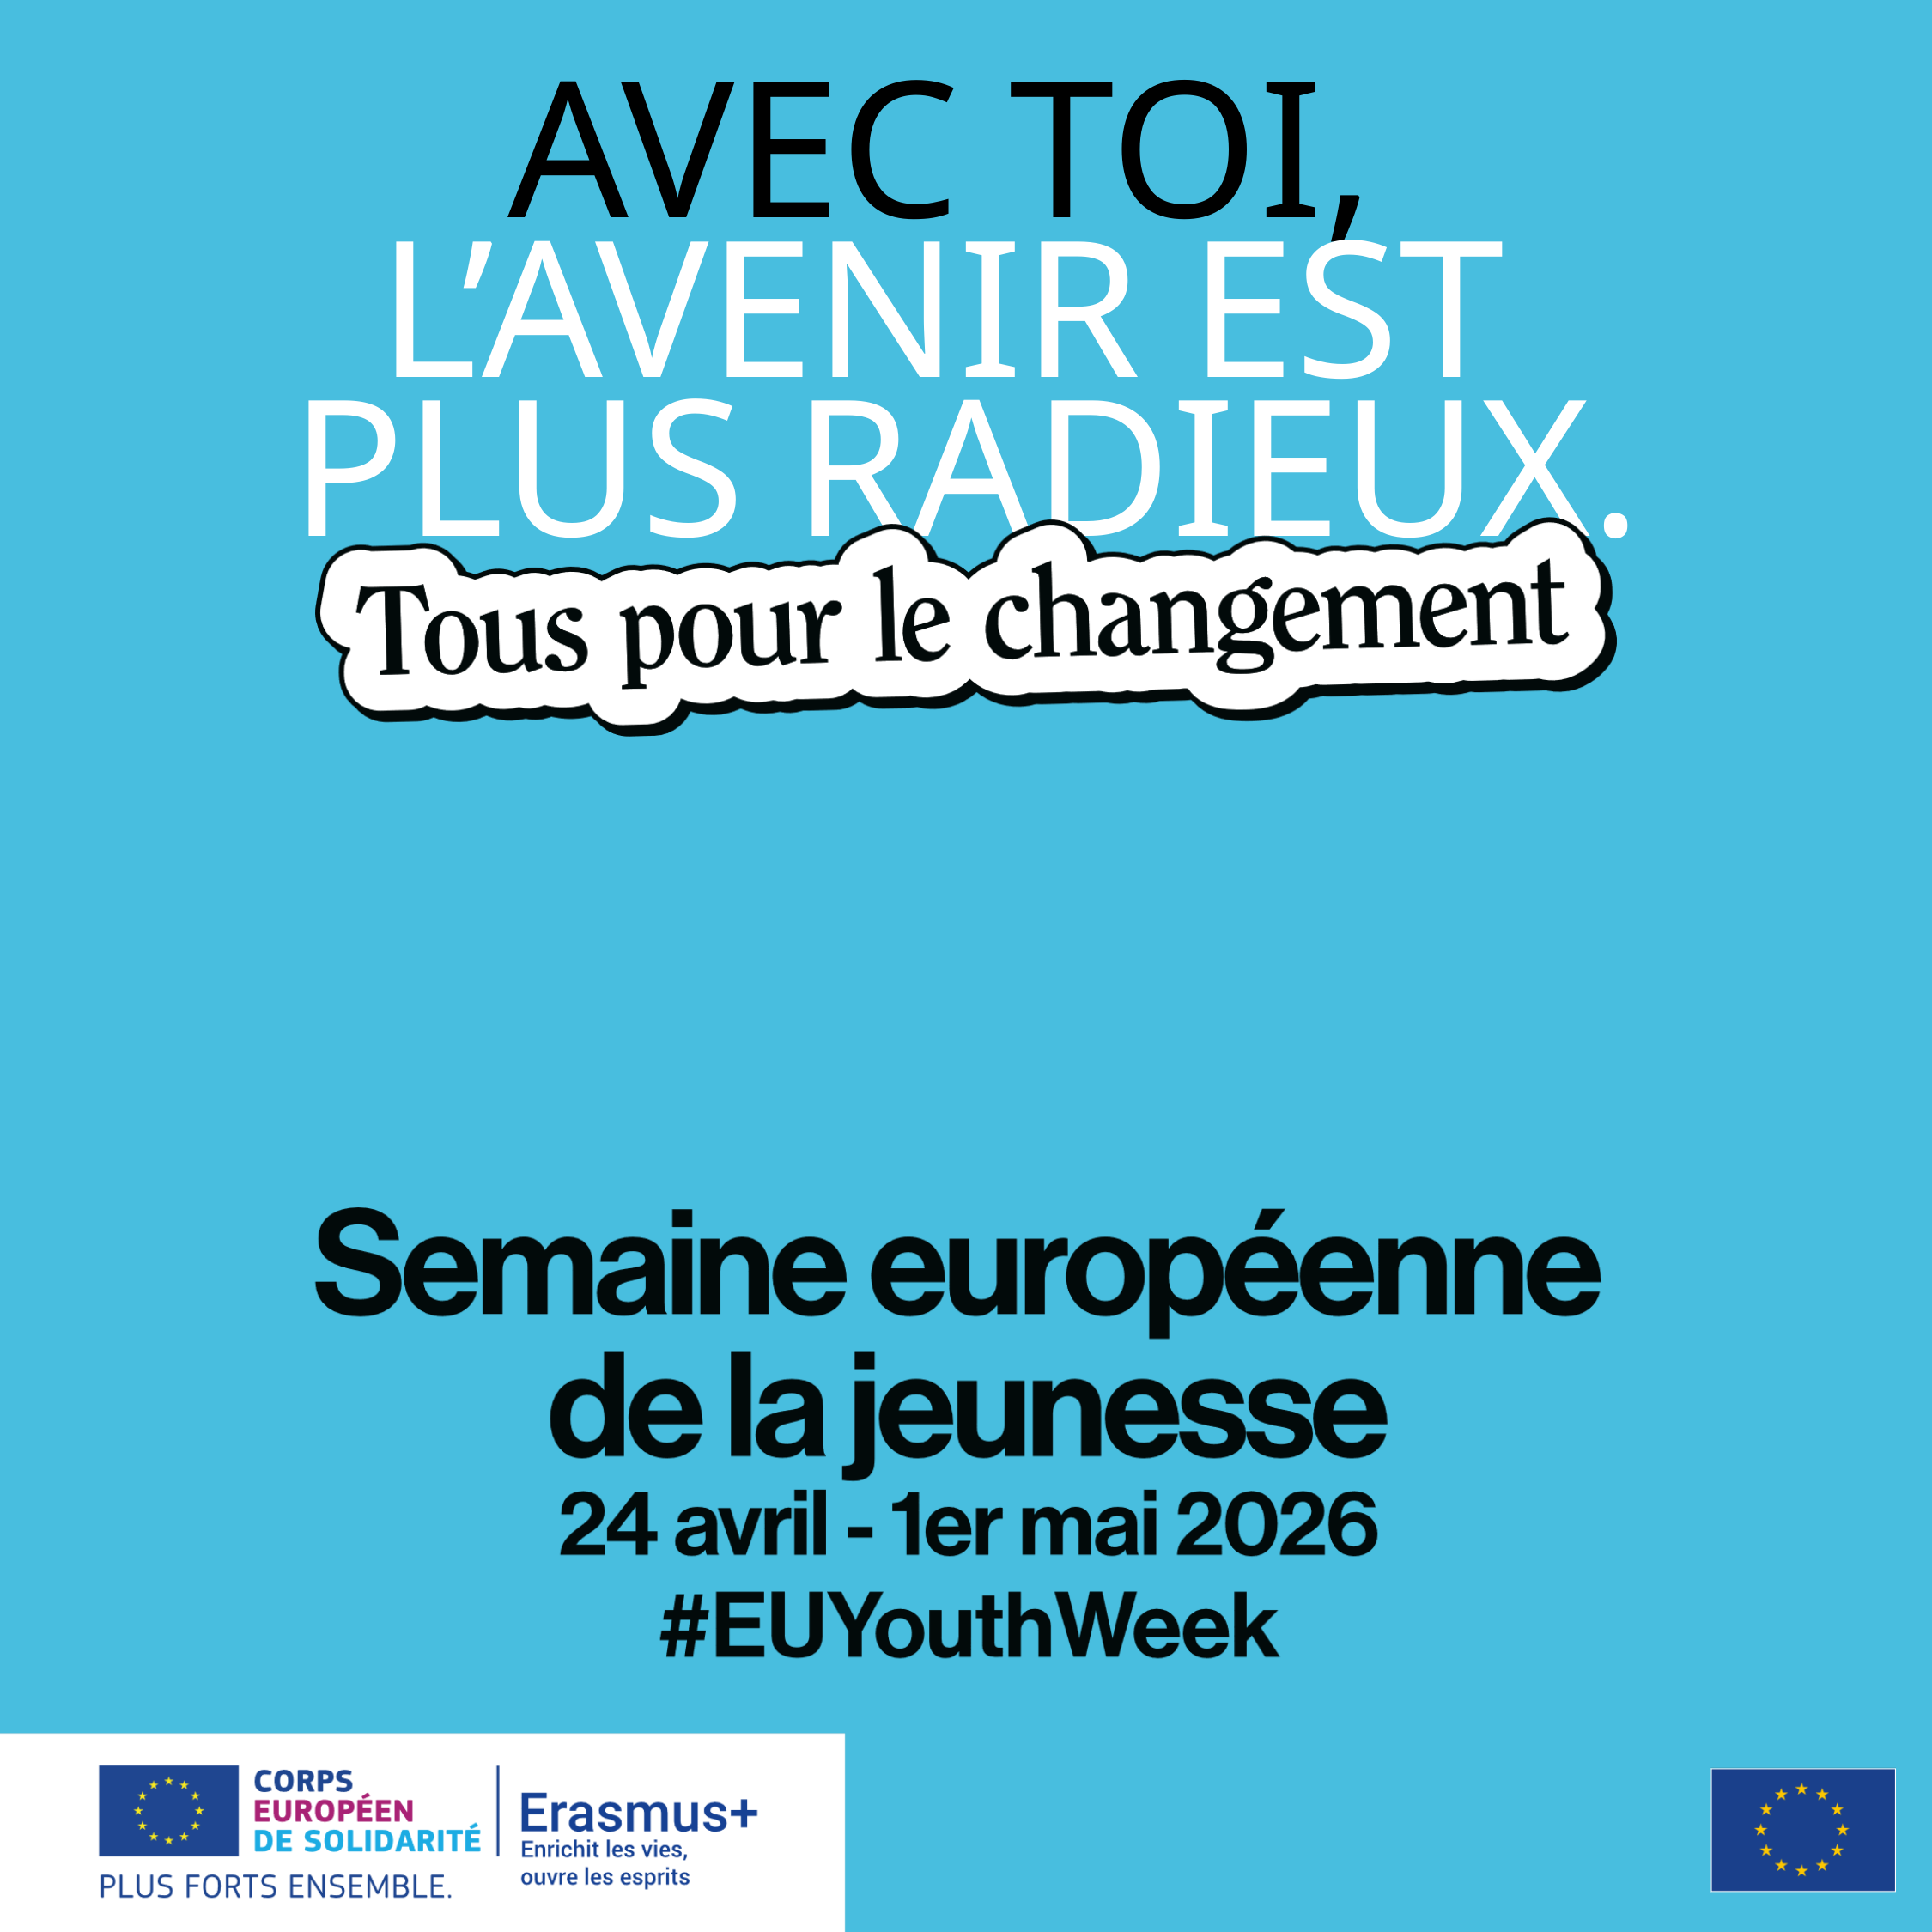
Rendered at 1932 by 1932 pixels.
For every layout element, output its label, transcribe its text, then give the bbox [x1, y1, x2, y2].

text_box AVEC TOI, L’AVENIR EST PLUS RADIEUX. [286, 86, 1646, 573]
picture [315, 516, 1617, 737]
picture [0, 1207, 1896, 1932]
